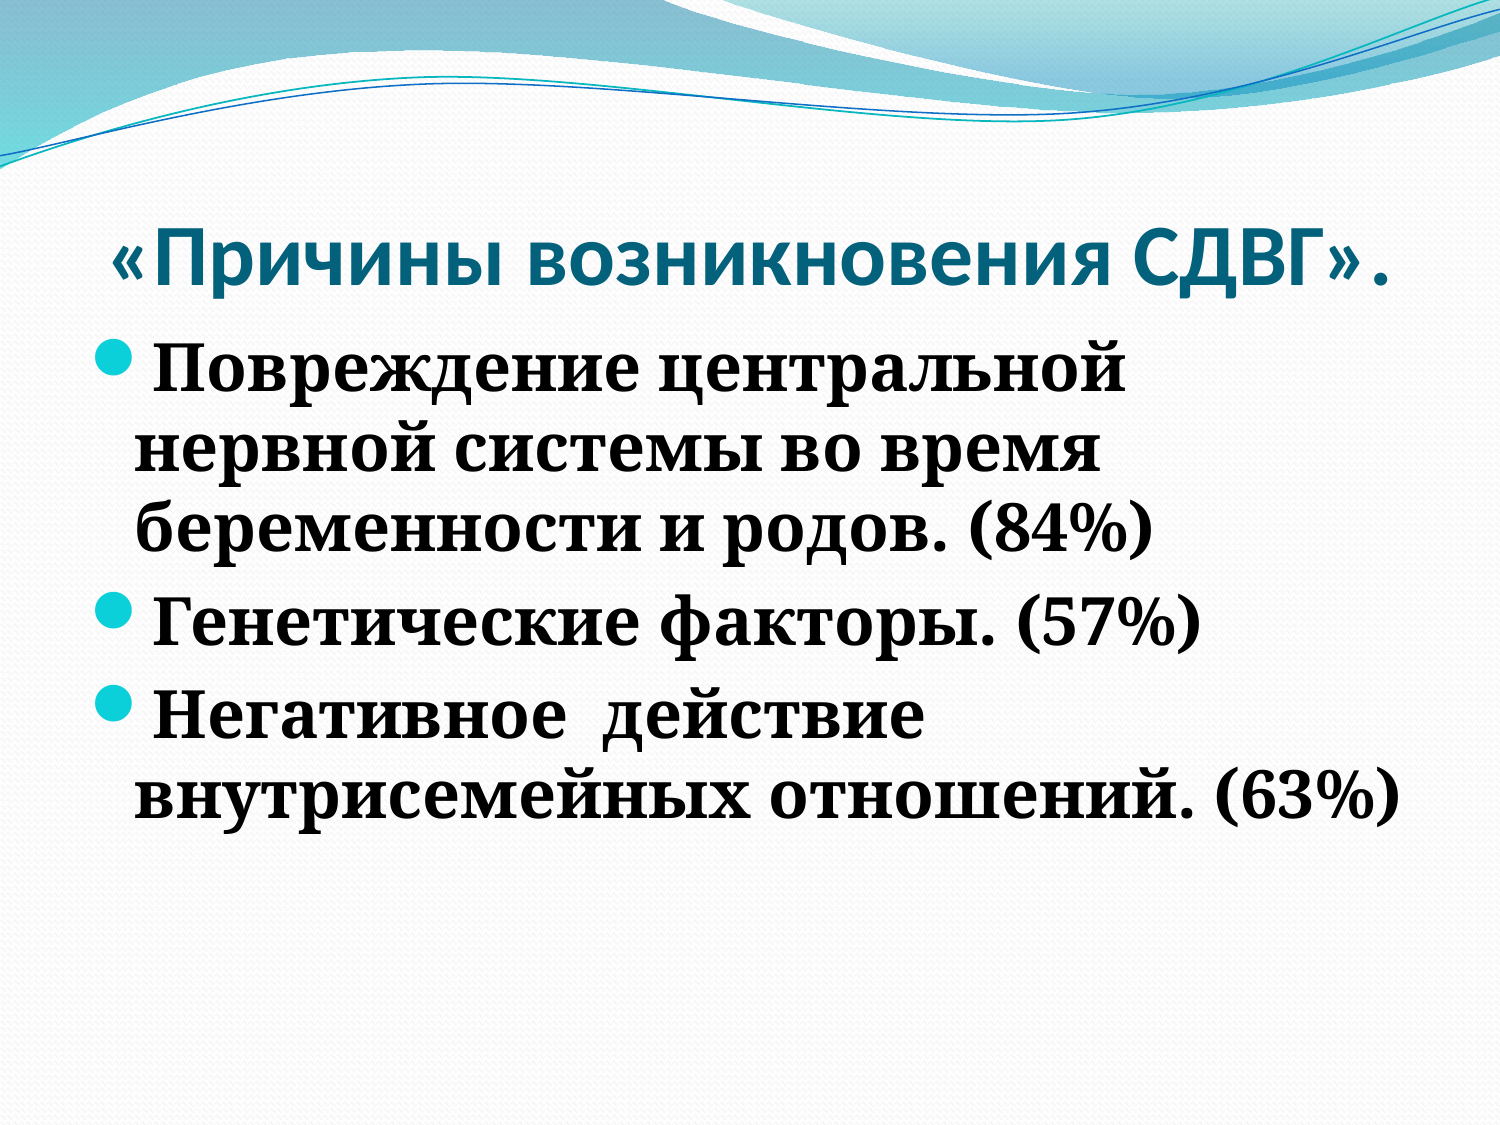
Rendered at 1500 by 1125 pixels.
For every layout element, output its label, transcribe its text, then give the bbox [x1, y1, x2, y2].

title «Причины возникновения СДВГ». [75, 115, 1425, 303]
list Повреждение центральной нервной системы во время беременности и родов. (84%) Генетические факторы. (57%) Негативное действие внутрисемейных отношений. (63%) [75, 317, 1425, 1038]
